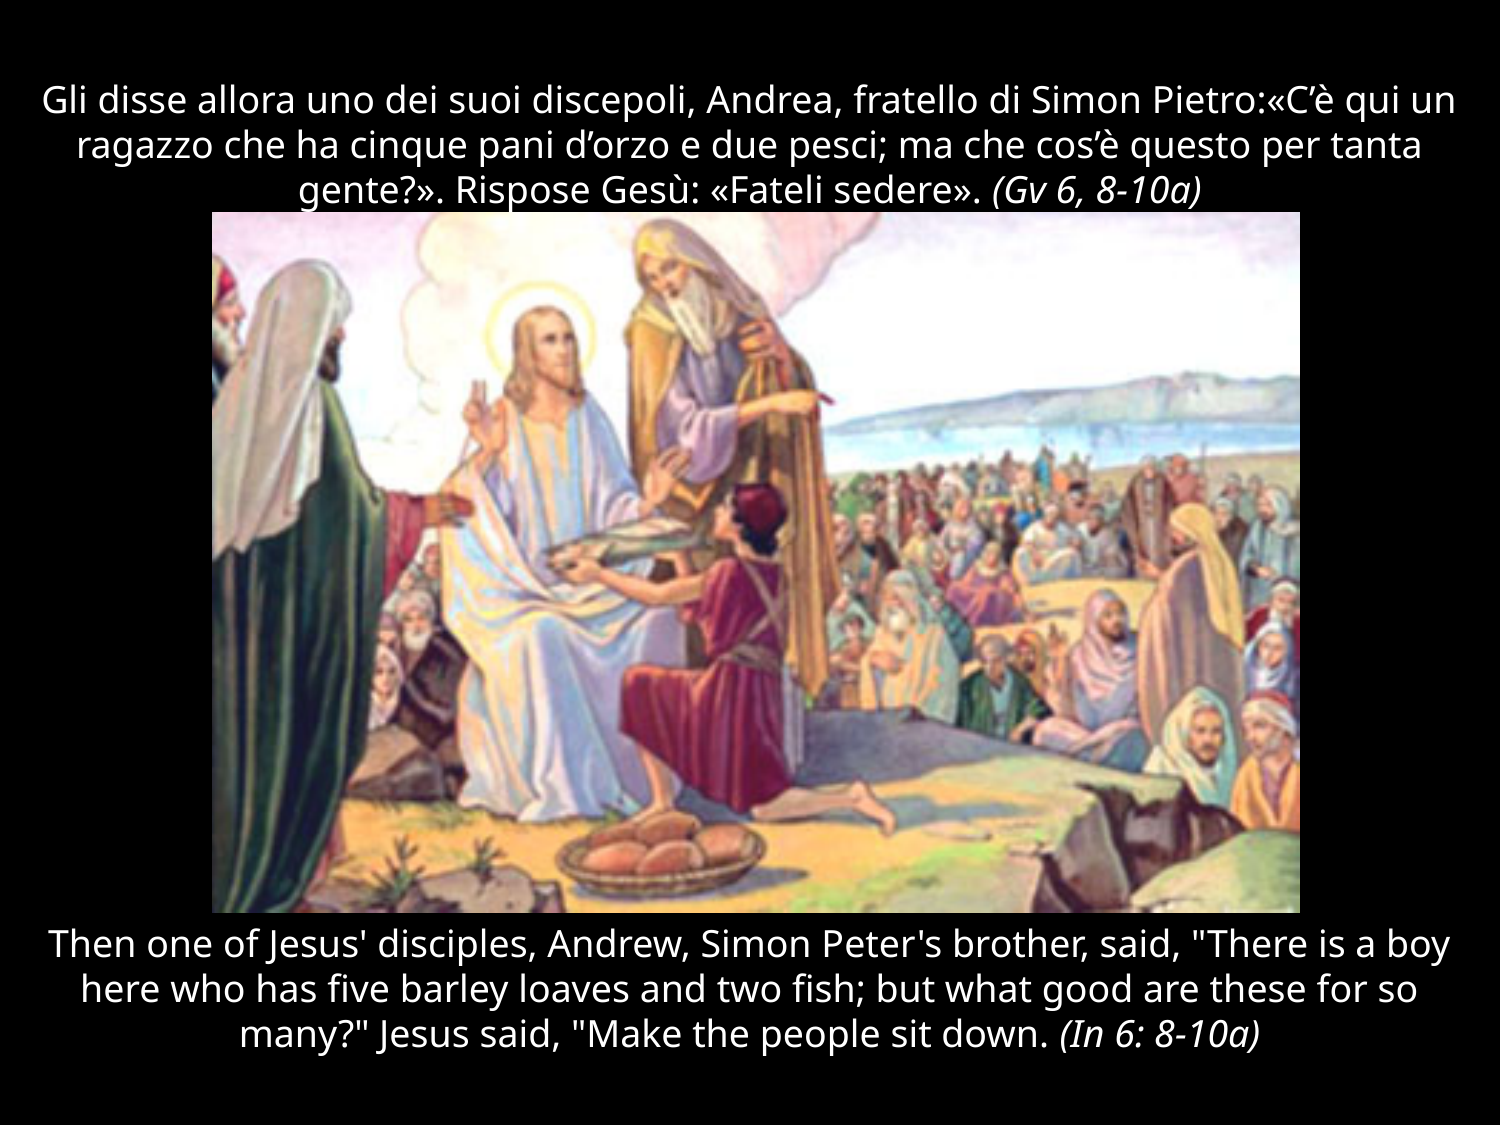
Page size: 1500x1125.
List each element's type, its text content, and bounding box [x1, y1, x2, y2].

text_box Then one of Jesus' disciples, Andrew, Simon Peter's brother, said, "There is a boy here who has five barley loaves and two fish; but what good are these for so many?" Jesus said, "Make the people sit down. (In 6: 8-10a) [0, 912, 1500, 1063]
title Gli disse allora uno dei suoi discepoli, Andrea, fratello di Simon Pietro:«C’è qui un ragazzo che ha cinque pani d’orzo e due pesci; ma che cos’è questo per tanta gente?». Rispose Gesù: «Fateli sedere». (Gv 6, 8-10a) [0, 50, 1500, 238]
picture [212, 212, 1300, 913]
